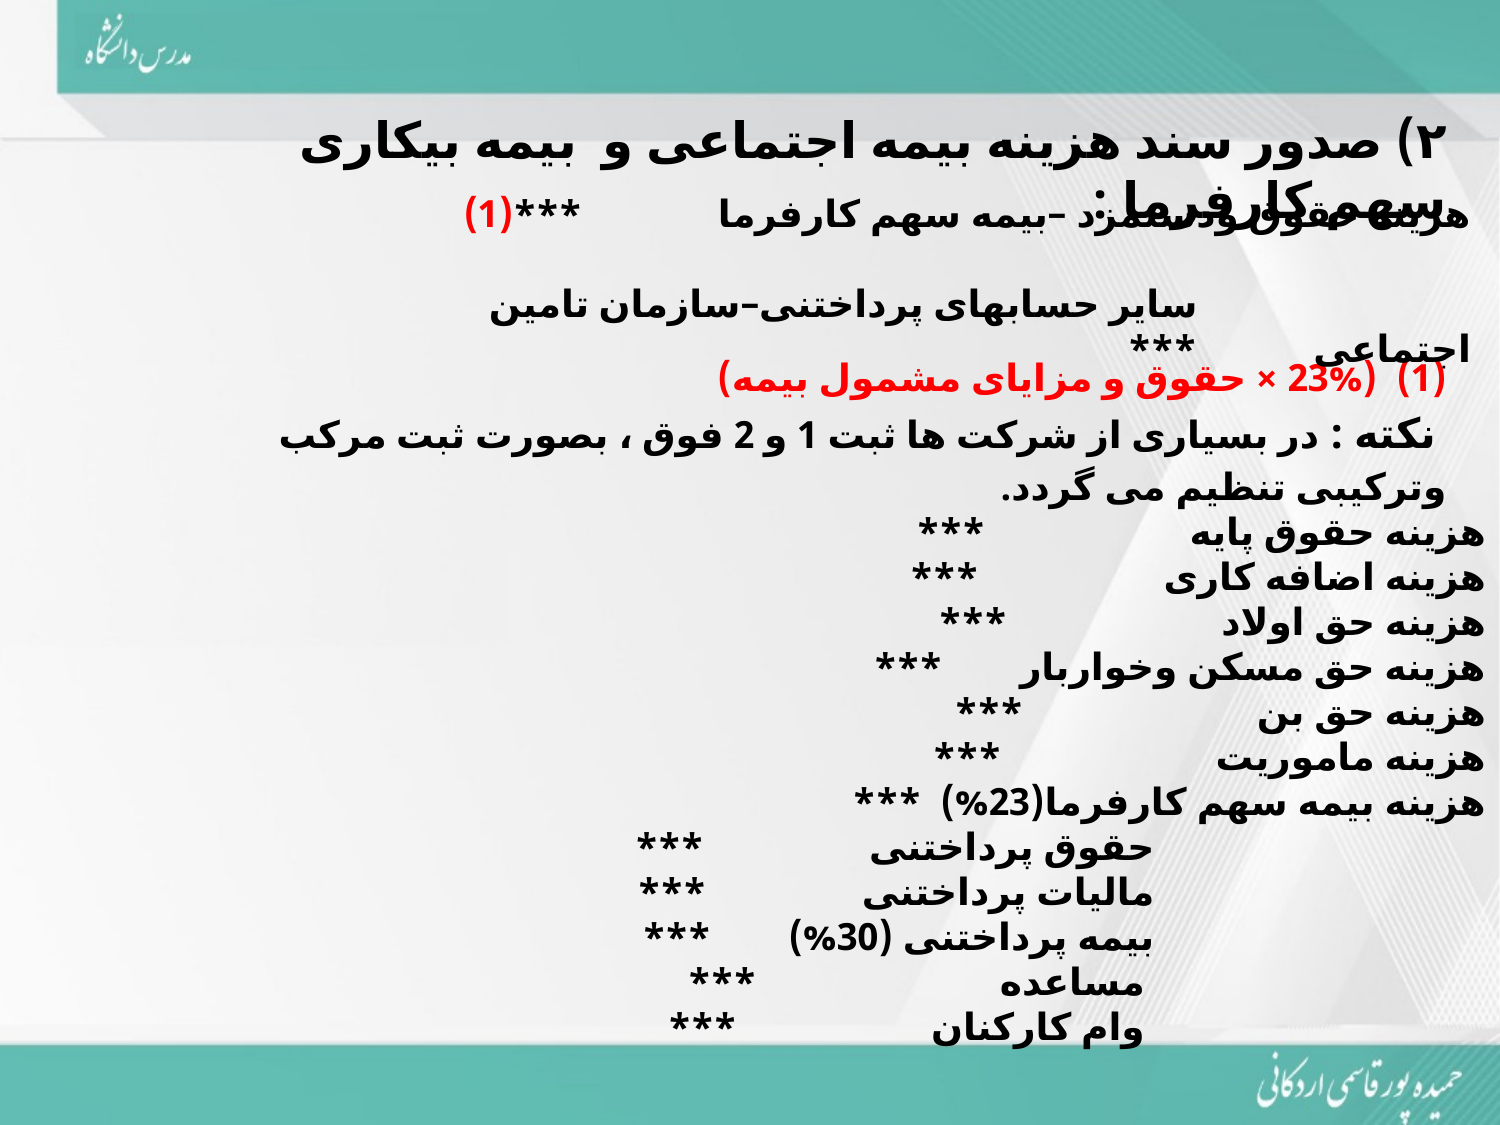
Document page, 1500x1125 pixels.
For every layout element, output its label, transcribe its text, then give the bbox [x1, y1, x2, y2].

text_box (1) (23% × حقوق و مزایای مشمول بیمه) نکته : در بسیاری از شرکت ها ثبت 1 و 2 فوق ، بصورت ثبت مرکب وترکیبی تنظیم می گردد. هزینه حقوق پایه *** هزینه اضافه کاری *** هزینه حق اولاد *** هزینه حق مسکن وخواربار *** هزینه حق بن *** هزینه ماموریت *** هزینه بیمه سهم کارفرما(23%) *** حقوق پرداختنی *** مالیات پرداختنی *** بیمه پرداختنی (30%) *** مساعده *** وام کارکنان *** [121, 339, 1500, 1125]
picture [0, 0, 1500, 1125]
text_box ۲) صدور سند هزینه بیمه اجتماعی و بیمه بیکاری سهم کارفرما : [218, 100, 1462, 236]
text_box هزینه حقوق ودستمزد –بیمه سهم کارفرما ***(1) سایر حسابهای پرداختنی–سازمان تامین اجتماعی *** [383, 182, 1486, 378]
